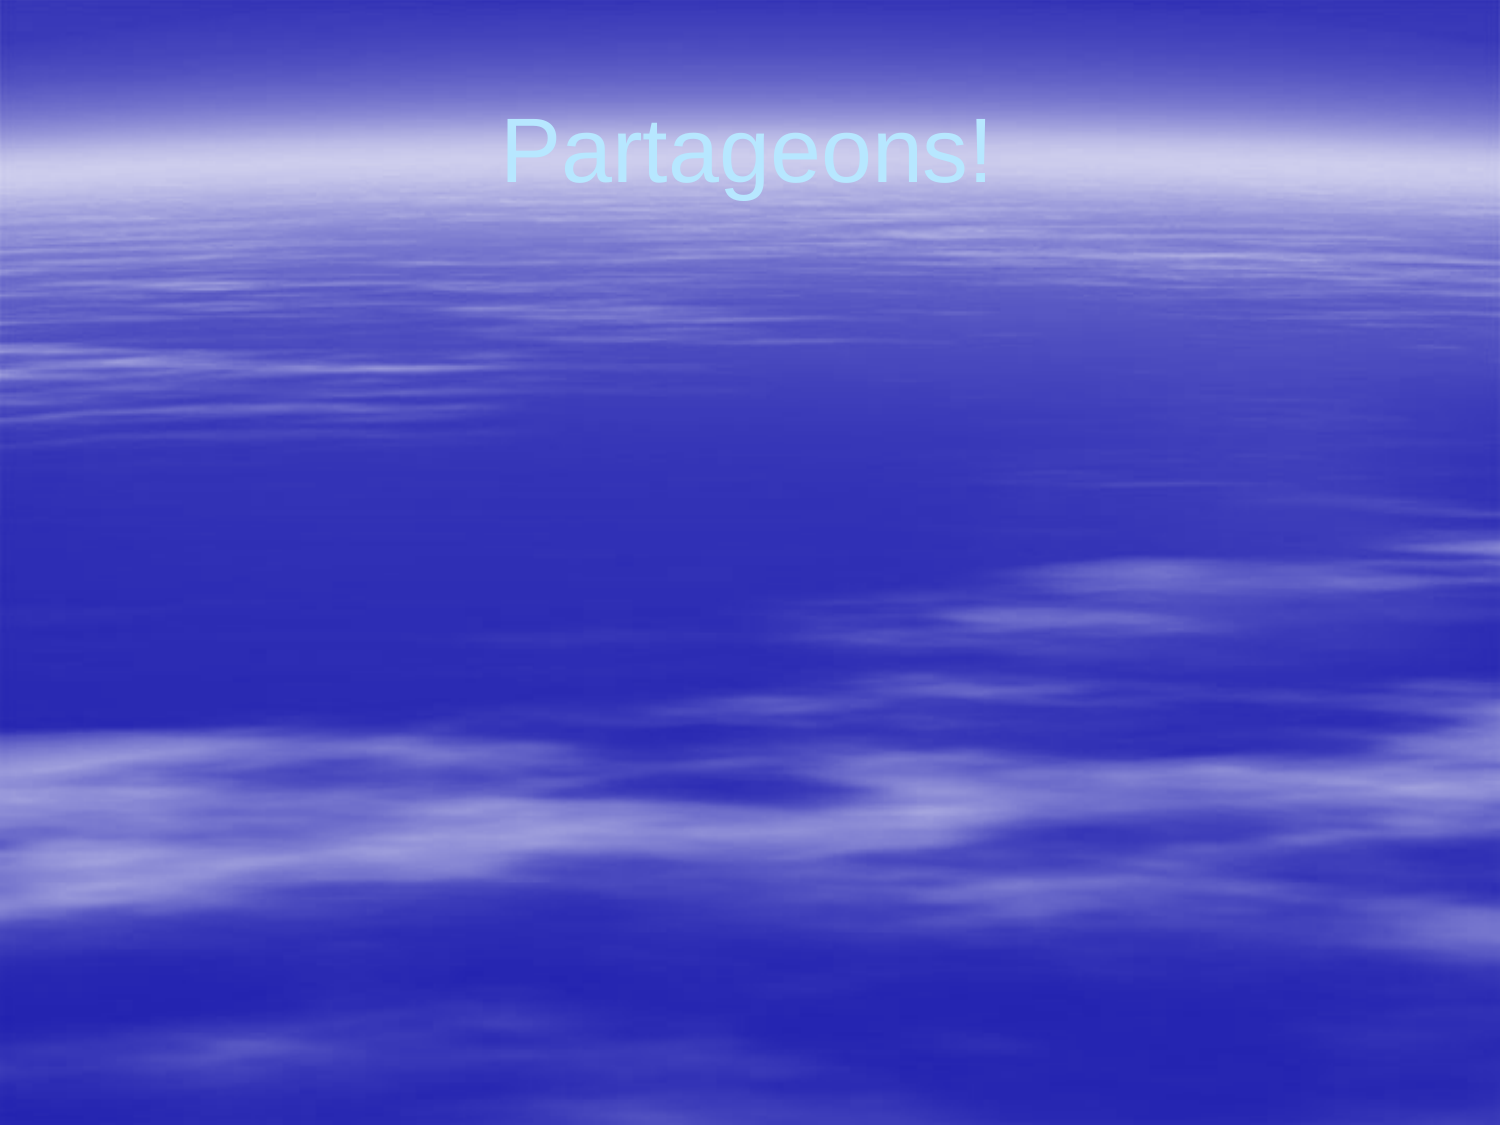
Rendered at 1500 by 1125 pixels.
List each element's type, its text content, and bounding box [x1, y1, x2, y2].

title Partageons! [49, 37, 1446, 255]
